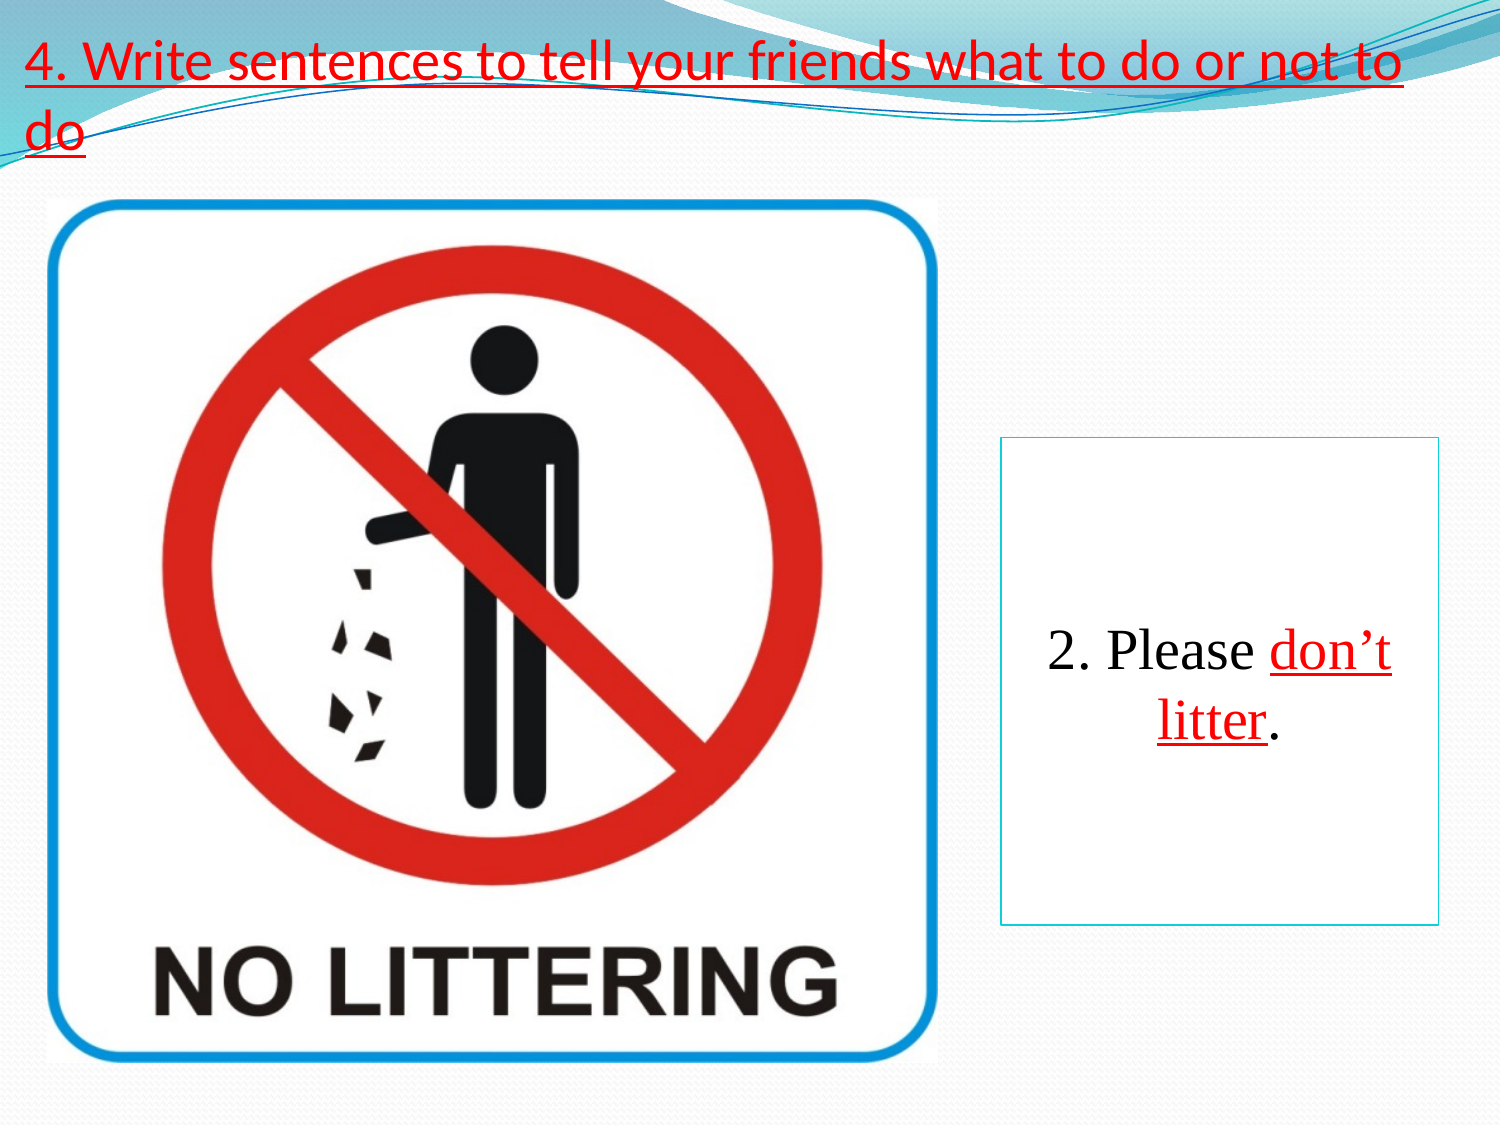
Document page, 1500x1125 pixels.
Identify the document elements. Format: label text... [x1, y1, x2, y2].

text_box 2. Please don’t litter. [1000, 437, 1439, 926]
title 4. Write sentences to tell your friends what to do or not to do [24, 0, 1439, 163]
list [47, 199, 938, 1063]
